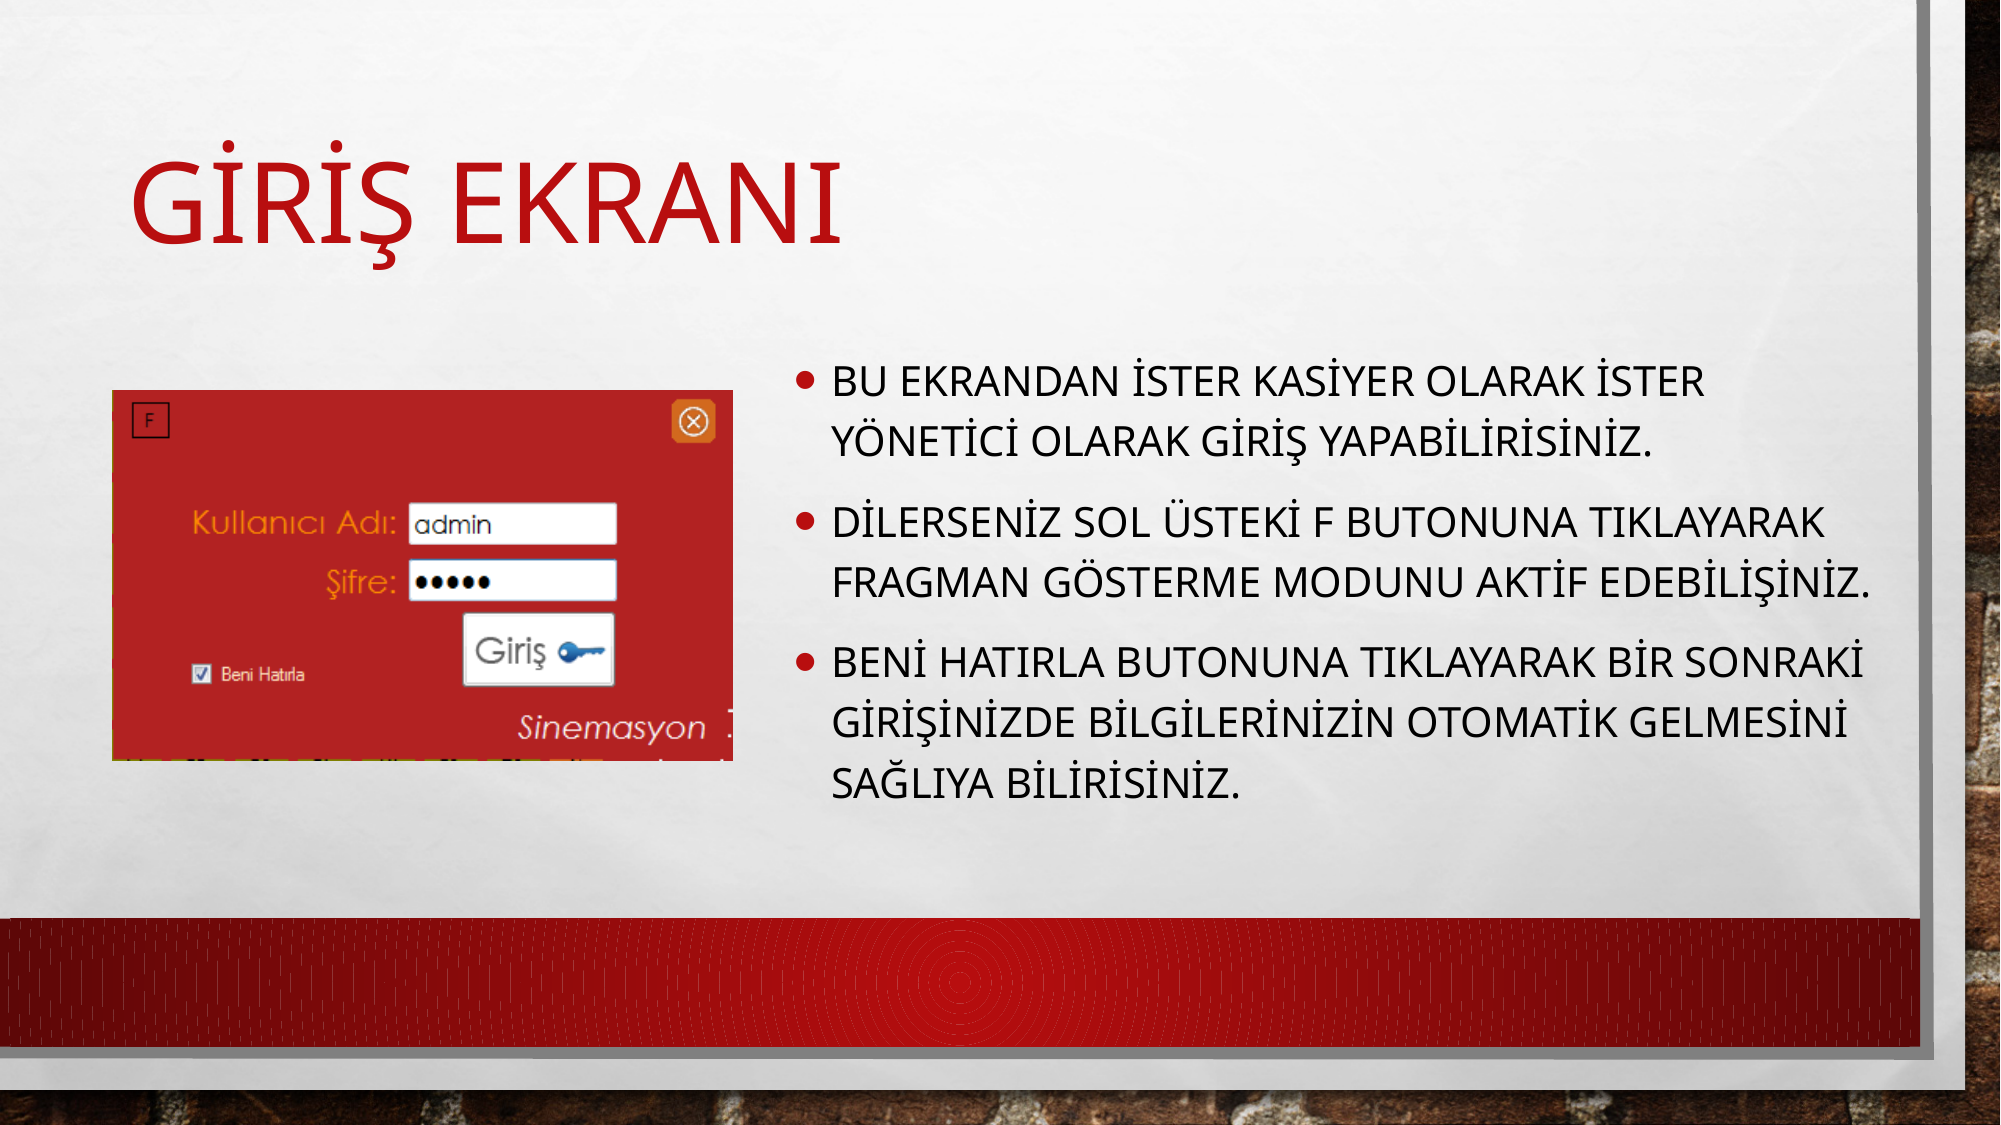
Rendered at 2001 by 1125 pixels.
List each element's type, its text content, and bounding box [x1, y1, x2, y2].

picture [0, 0, 2000, 1125]
picture [112, 389, 733, 761]
title Giriş ekranı [112, 112, 1818, 302]
list Bu ekrandan ister kasiyer olarak ister yönetici olarak giriş yapabilirisiniz. Dilerseniz sol üsteki F butonuna tıklayarak fragman gösterme modunu aktif edebilişiniz. Beni hatırla butonuna tıklayarak bir sonraki girişinizde bilgilerinizin otomatik gelmesini sağlıya bilirisiniz. [778, 303, 1910, 847]
